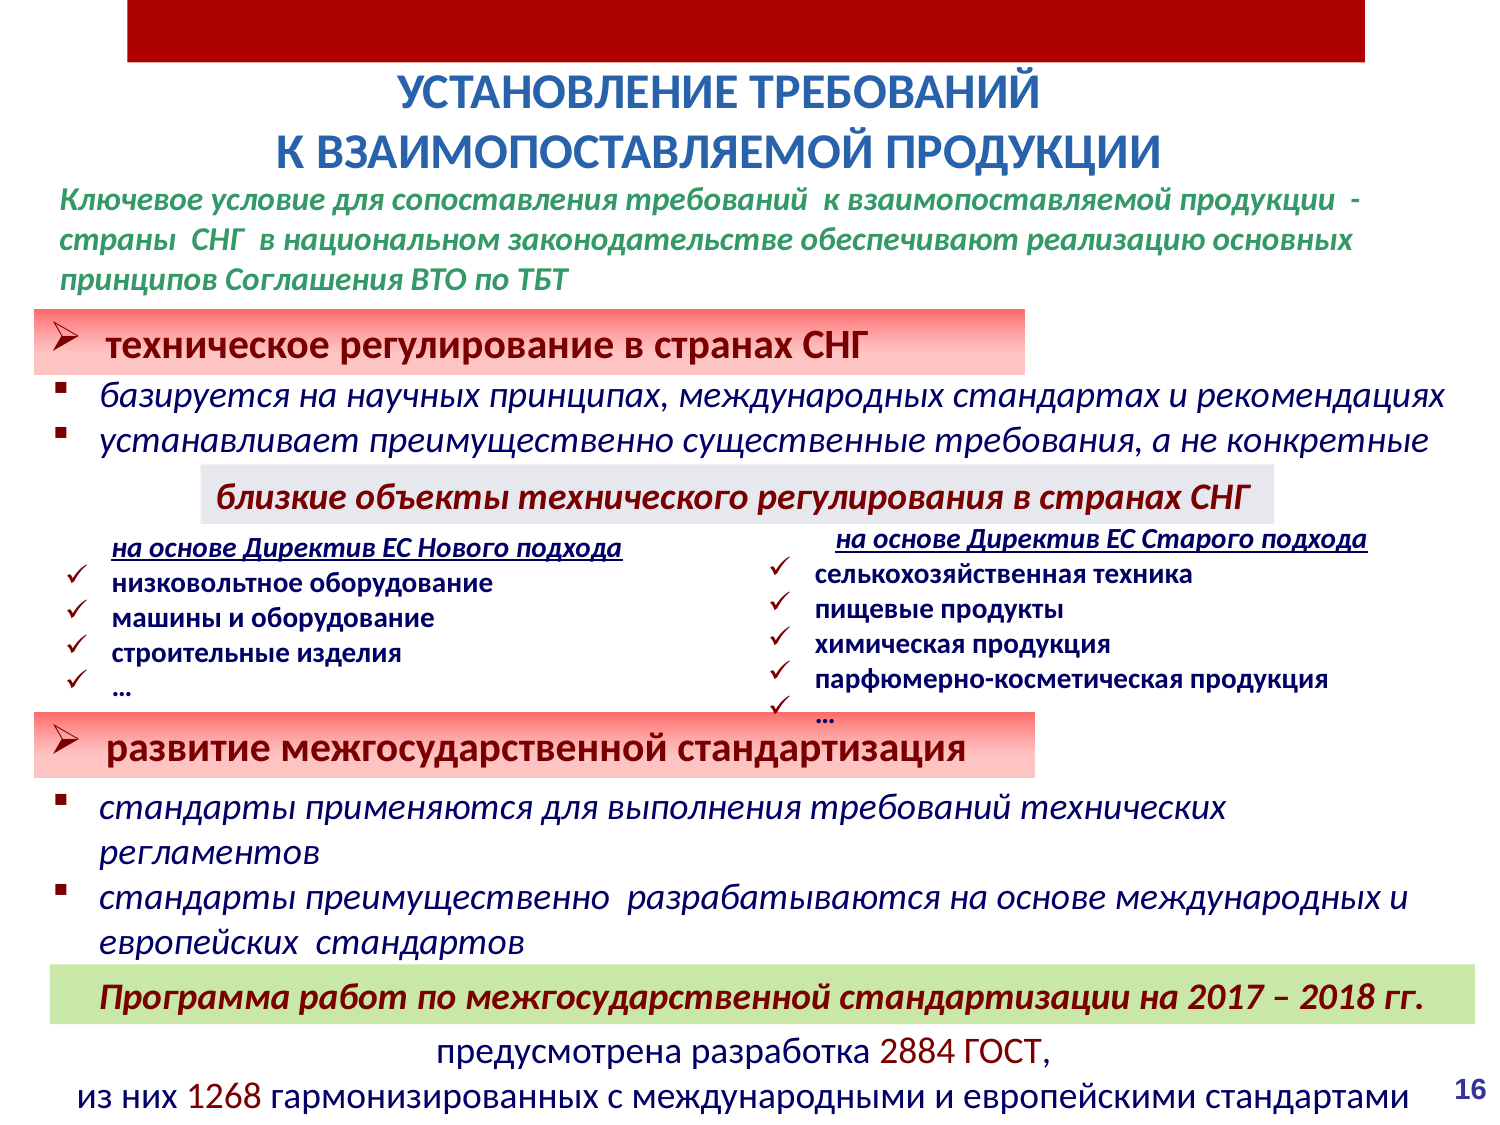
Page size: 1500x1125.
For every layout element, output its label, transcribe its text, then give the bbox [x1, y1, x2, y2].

text_box техническое регулирование в странах СНГ [34, 309, 1025, 375]
text_box Программа работ по межгосударственной стандартизации на 2017 – 2018 гг. [49, 964, 1475, 1025]
text_box УСТАНОВЛЕНИЕ ТРЕБОВАНИЙ К ВЗАИМОПОСТАВЛЯЕМОЙ ПРОДУКЦИИ [37, 50, 1413, 187]
text_box на основе Директив ЕС Старого подхода селькохозяйственная техника пищевые продукты химическая продукция парфюмерно-косметическая продукция … [753, 512, 1450, 737]
text_box [1450, 986, 1489, 1027]
text_box базируется на научных принципах, международных стандартах и рекомендациях устанавливает преимущественно существенные требования, а не конкретные [37, 362, 1475, 468]
text_box предусмотрена разработка 2884 ГОСТ, из них 1268 гармонизированных с международными и европейскими стандартами [37, 1018, 1450, 1124]
text_box на основе Директив ЕС Нового подхода низковольтное оборудование машины и оборудование строительные изделия … [50, 520, 685, 711]
text_box развитие межгосударственной стандартизация [34, 712, 1035, 778]
text_box Ключевое условие для сопоставления требований к взаимопоставляемой продукции - страны СНГ в национальном законодательстве обеспечивают реализацию основных принципов Соглашения ВТО по ТБТ [37, 162, 1475, 312]
text_box 16 [1385, 1062, 1500, 1113]
text_box близкие объекты технического регулирования в странах СНГ [200, 464, 1275, 525]
text_box стандарты применяются для выполнения требований технических регламентов стандарты преимущественно разрабатываются на основе международных и европейских стандартов [37, 774, 1463, 970]
